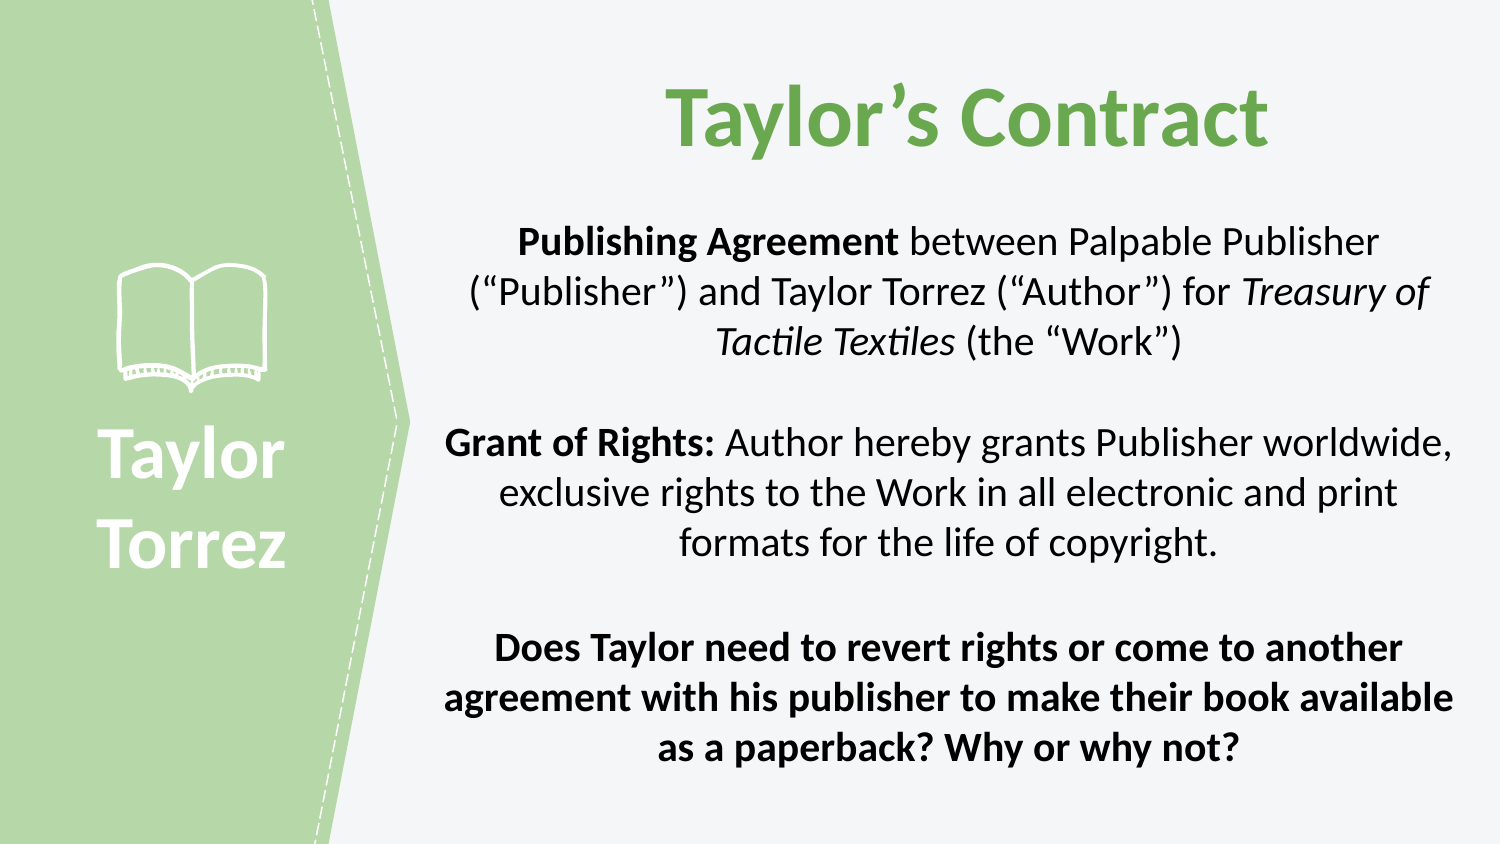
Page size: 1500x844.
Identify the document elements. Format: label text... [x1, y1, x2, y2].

text_box Taylor’s Contract [435, 26, 1500, 179]
text_box Taylor Torrez [0, 364, 384, 599]
text_box [116, 262, 268, 364]
text_box Publishing Agreement between Palpable Publisher (“Publisher”) and Taylor Torrez (“Author”) for Treasury of Tactile Textiles (the “Work”) Grant of Rights: Author hereby grants Publisher worldwide, exclusive rights to the Work in all electronic and print formats for the life of copyright. Does Taylor need to revert rights or come to another agreement with his publisher to make their book available as a paperback? Why or why not? [417, 199, 1481, 801]
